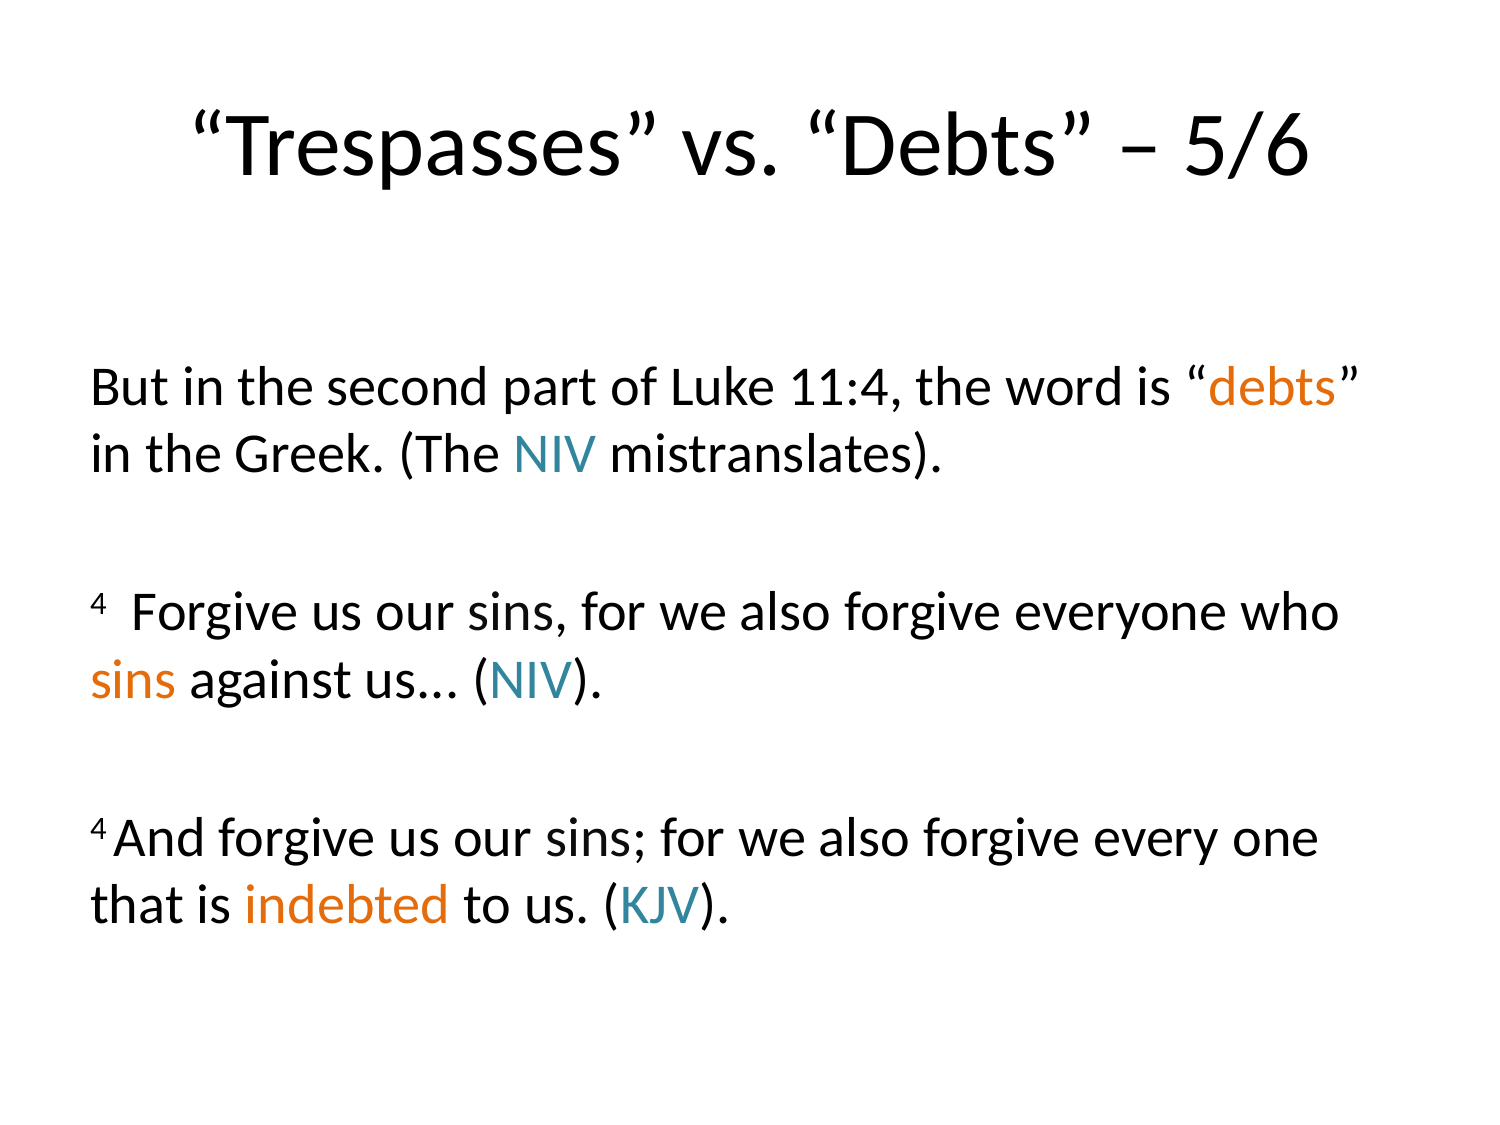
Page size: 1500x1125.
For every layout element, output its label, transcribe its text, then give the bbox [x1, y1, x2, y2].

title “Trespasses” vs. “Debts” – 5/6 [75, 45, 1425, 233]
list But in the second part of Luke 11:4, the word is “debts” in the Greek. (The NIV mistranslates). 4 Forgive us our sins, for we also forgive everyone who sins against us... (NIV). 4 And forgive us our sins; for we also forgive every one that is indebted to us. (KJV). [75, 262, 1425, 1005]
